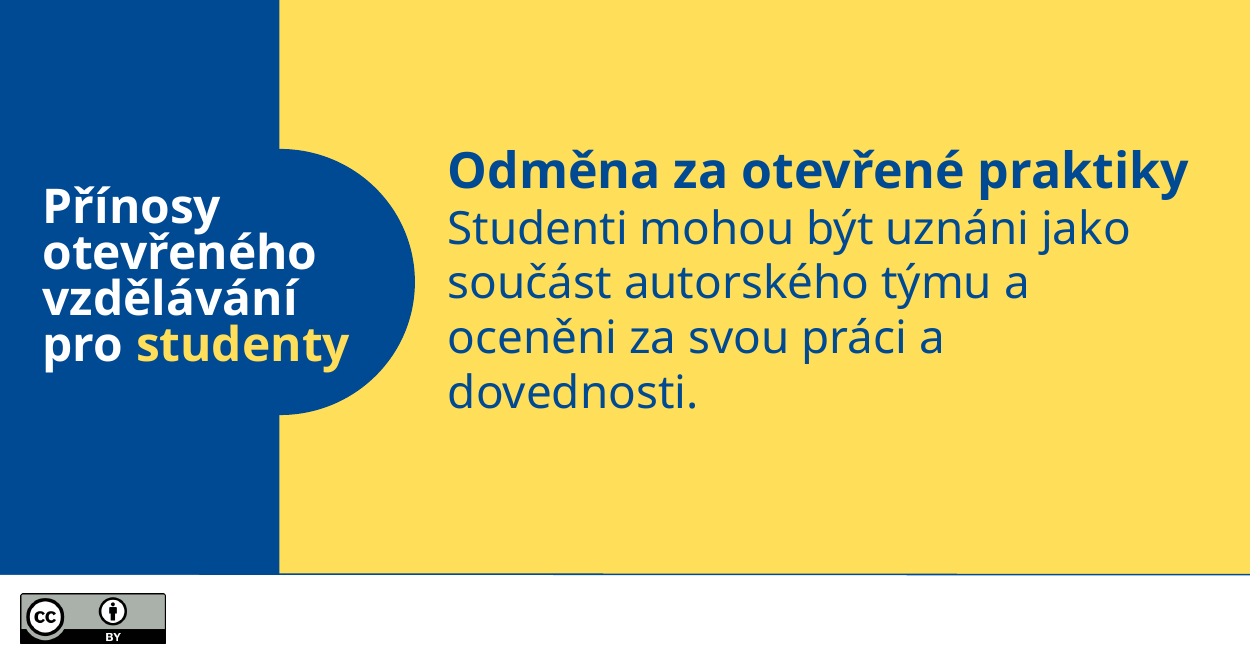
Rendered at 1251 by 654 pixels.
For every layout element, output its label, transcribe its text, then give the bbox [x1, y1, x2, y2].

text_box [0, 582, 1250, 654]
text_box [206, 148, 355, 171]
text_box [196, 386, 365, 416]
text_box [368, 181, 415, 383]
text_box Odměna za otevřené praktiky Studenti mohou být uznáni jako součást autorského týmu a oceněni za svou práci a dovednosti. [432, 123, 1218, 434]
text_box [0, 0, 280, 573]
text_box Přínosy otevřeného vzdělávání pro studenty [27, 171, 368, 386]
picture [20, 592, 166, 645]
